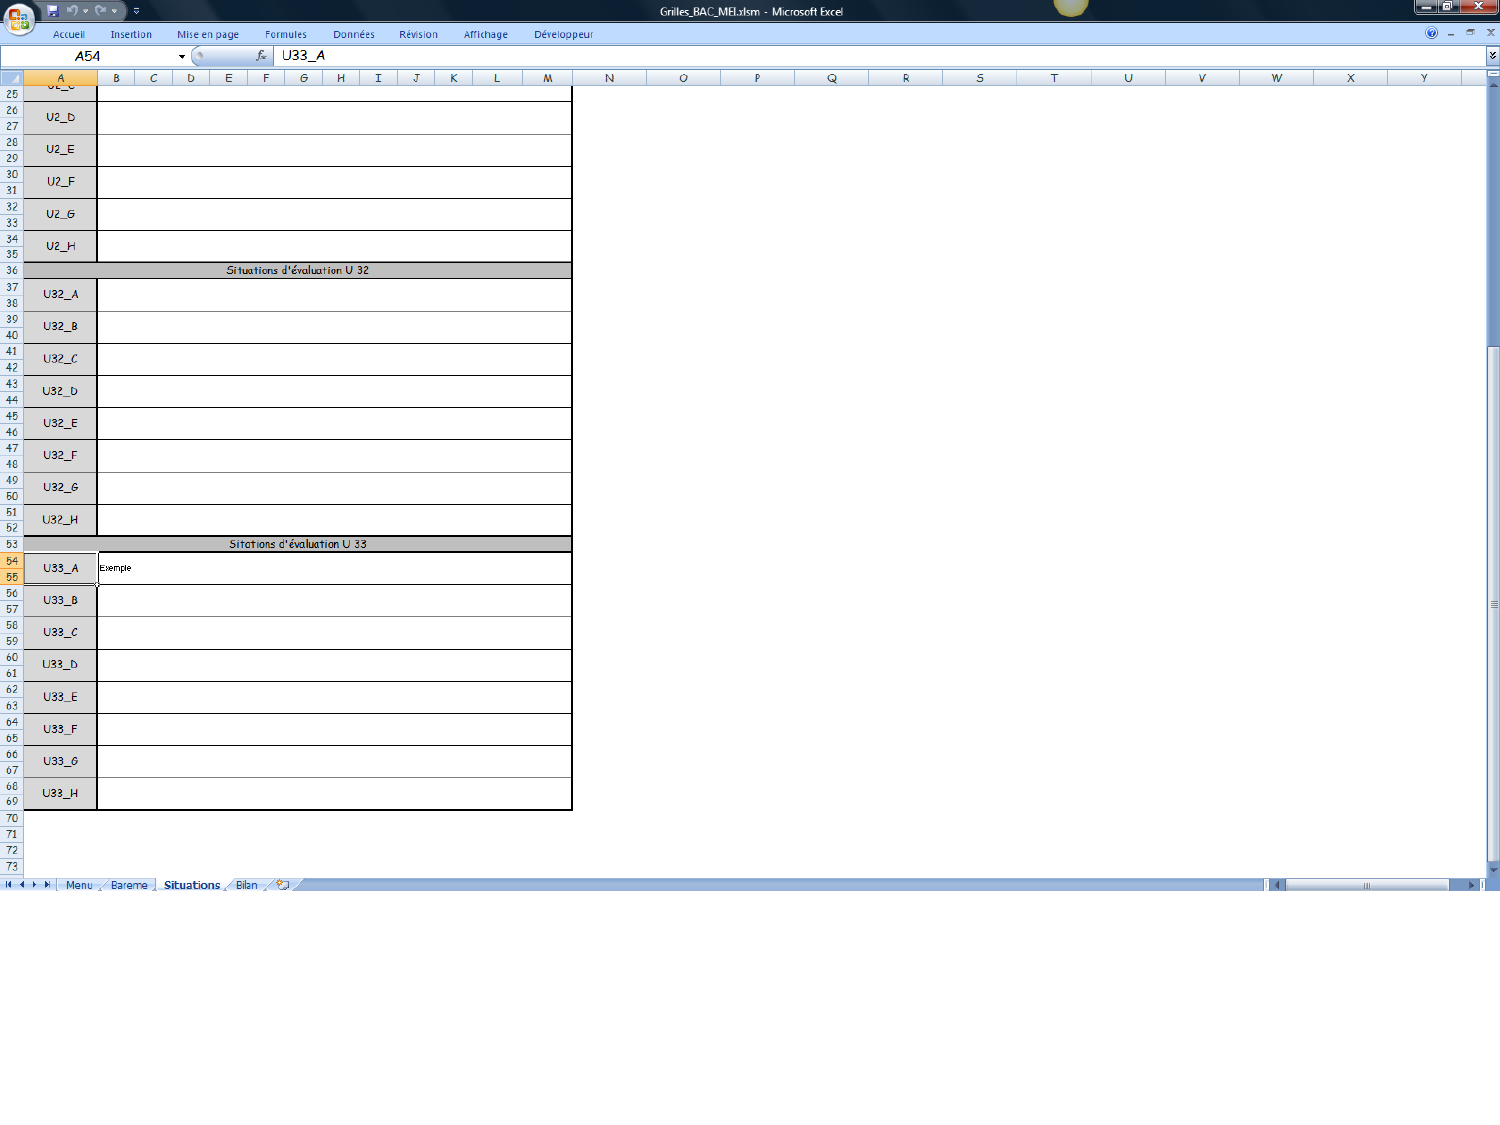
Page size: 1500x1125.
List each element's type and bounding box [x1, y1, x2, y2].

picture [0, 0, 1500, 891]
